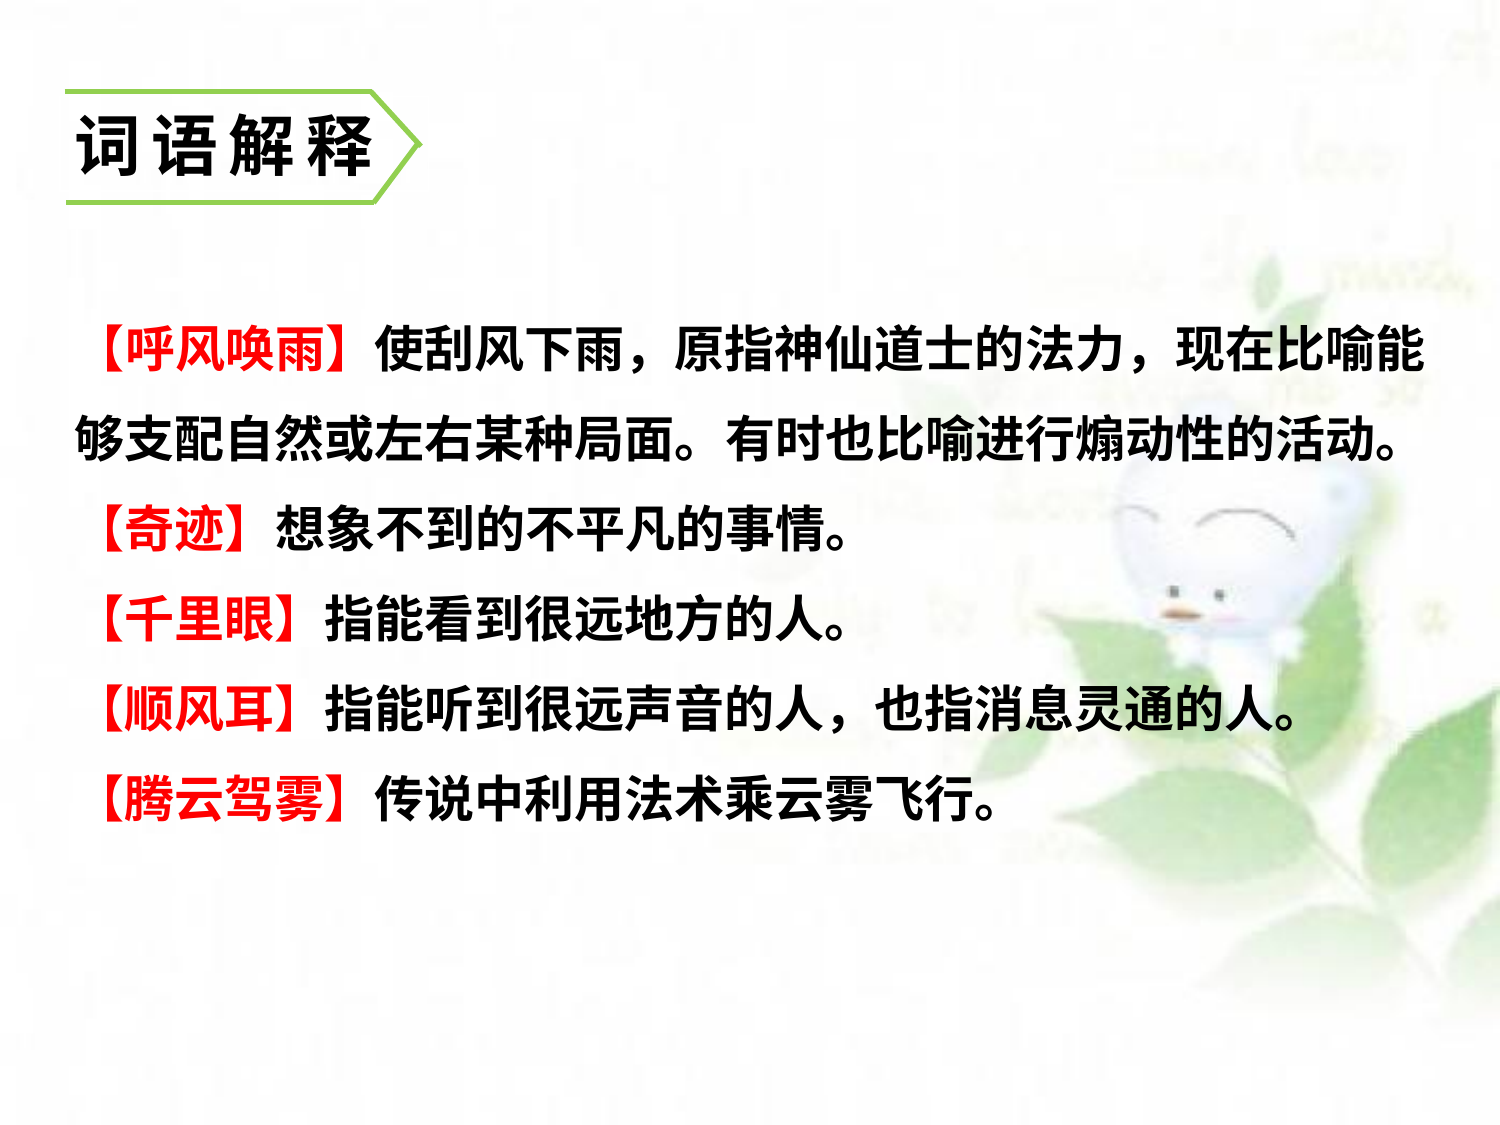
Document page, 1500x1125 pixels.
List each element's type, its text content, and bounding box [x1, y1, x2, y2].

picture [0, 0, 1500, 1125]
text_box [60, 91, 429, 274]
text_box 【呼风唤雨】使刮风下雨，原指神仙道士的法力，现在比喻能够支配自然或左右某种局面。有时也比喻进行煽动性的活动。 【奇迹】想象不到的不平凡的事情。 【千里眼】指能看到很远地方的人。 【顺风耳】指能听到很远声音的人，也指消息灵通的人。 【腾云驾雾】传说中利用法术乘云雾飞行。 [60, 279, 1453, 835]
